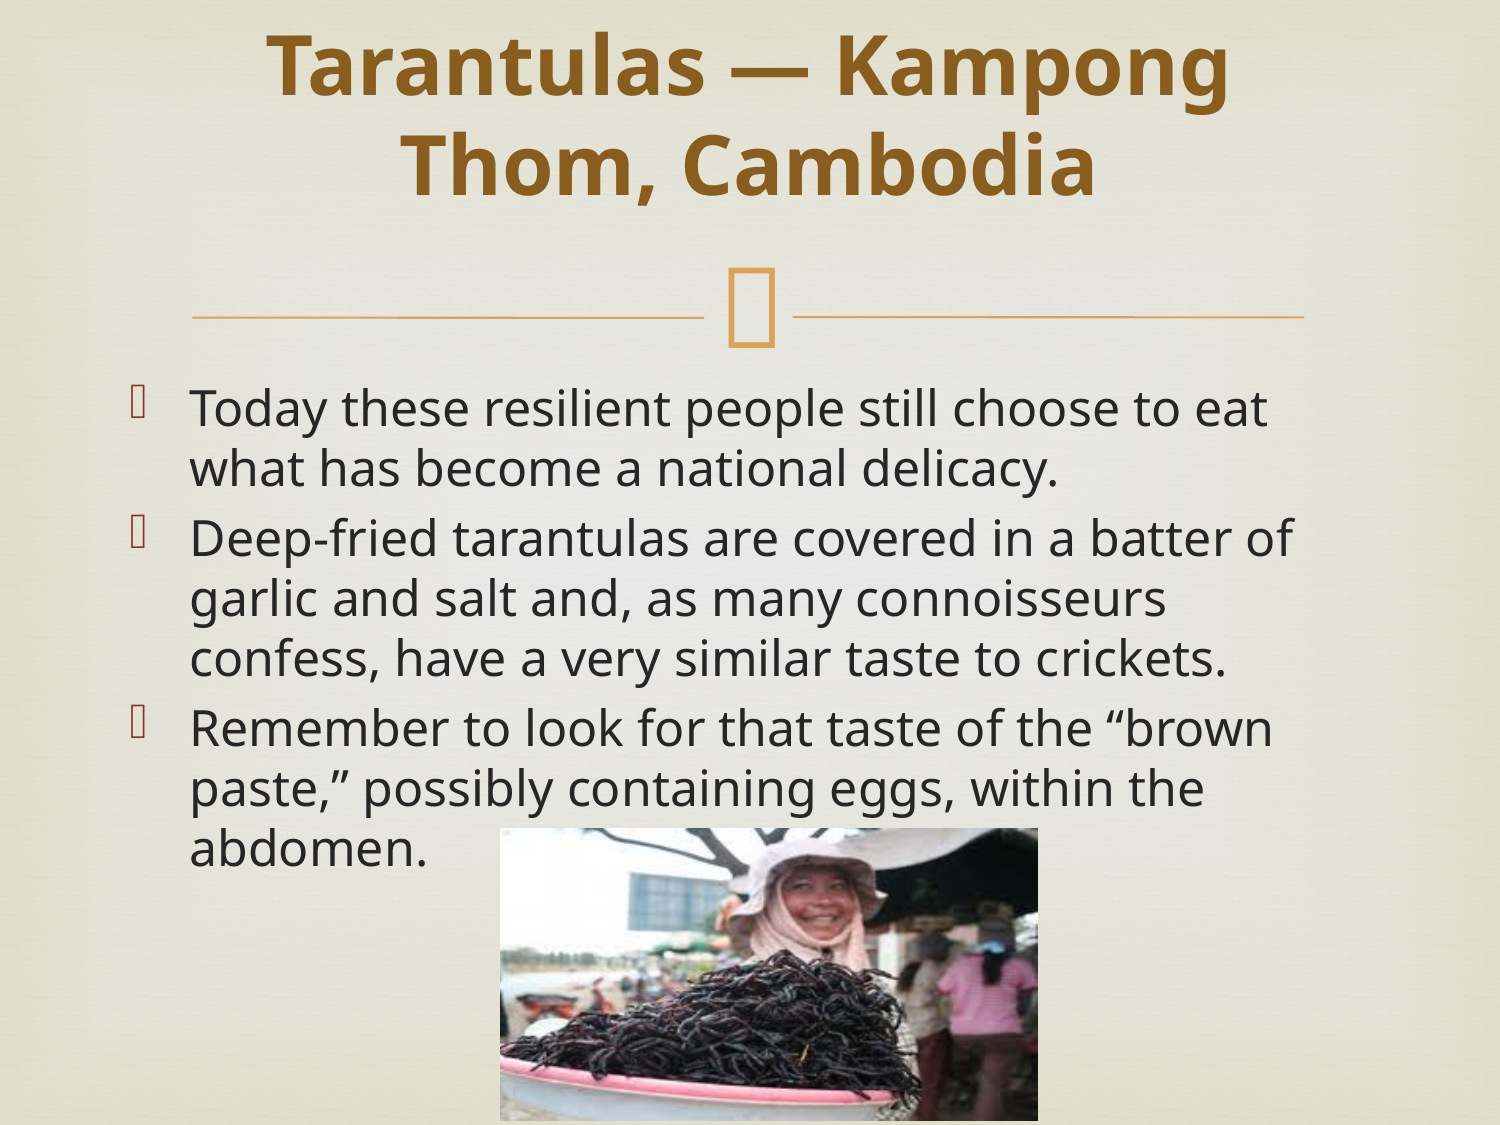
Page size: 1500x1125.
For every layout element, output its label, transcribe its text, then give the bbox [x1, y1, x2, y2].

title Tarantulas — Kampong Thom, Cambodia [112, 93, 1386, 267]
list Today these resilient people still choose to eat what has become a national delicacy. Deep-fried tarantulas are covered in a batter of garlic and salt and, as many connoisseurs confess, have a very similar taste to crickets. Remember to look for that taste of the “brown paste,” possibly containing eggs, within the abdomen. [114, 368, 1386, 1005]
picture [499, 827, 1038, 1122]
